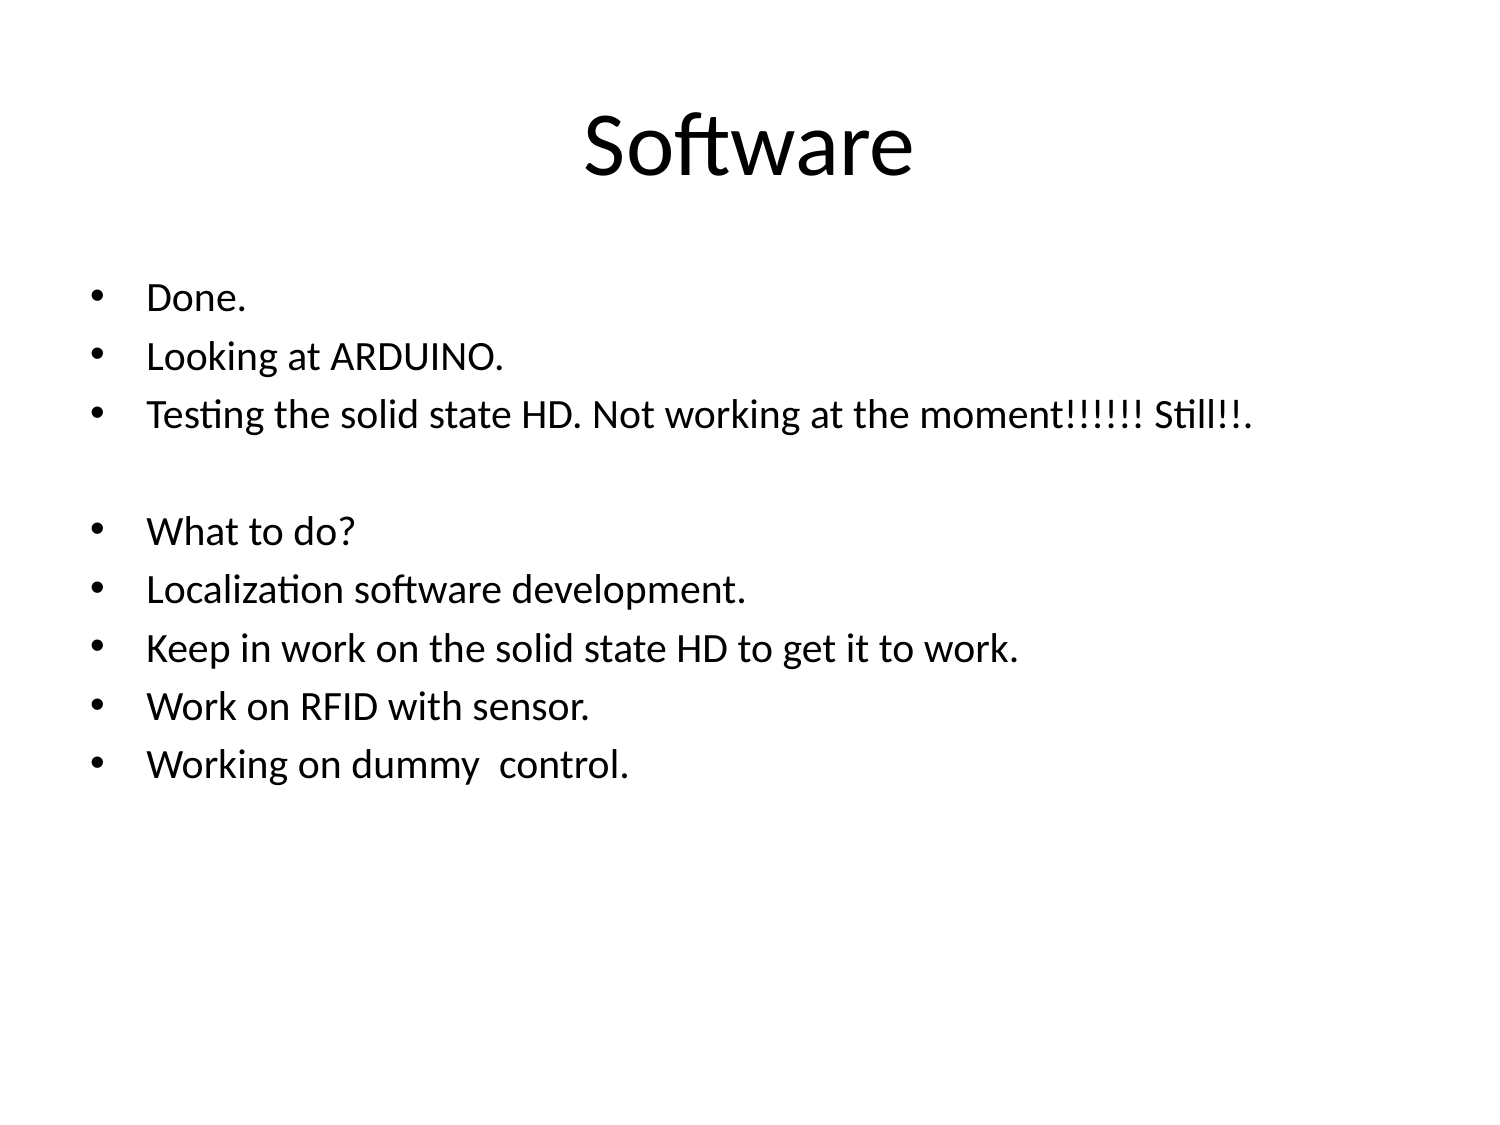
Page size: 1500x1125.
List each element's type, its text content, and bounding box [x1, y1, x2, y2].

title Software [75, 45, 1425, 233]
list Done. Looking at ARDUINO. Testing the solid state HD. Not working at the moment!!!!!! Still!!. What to do? Localization software development. Keep in work on the solid state HD to get it to work. Work on RFID with sensor. Working on dummy control. [75, 262, 1425, 1005]
